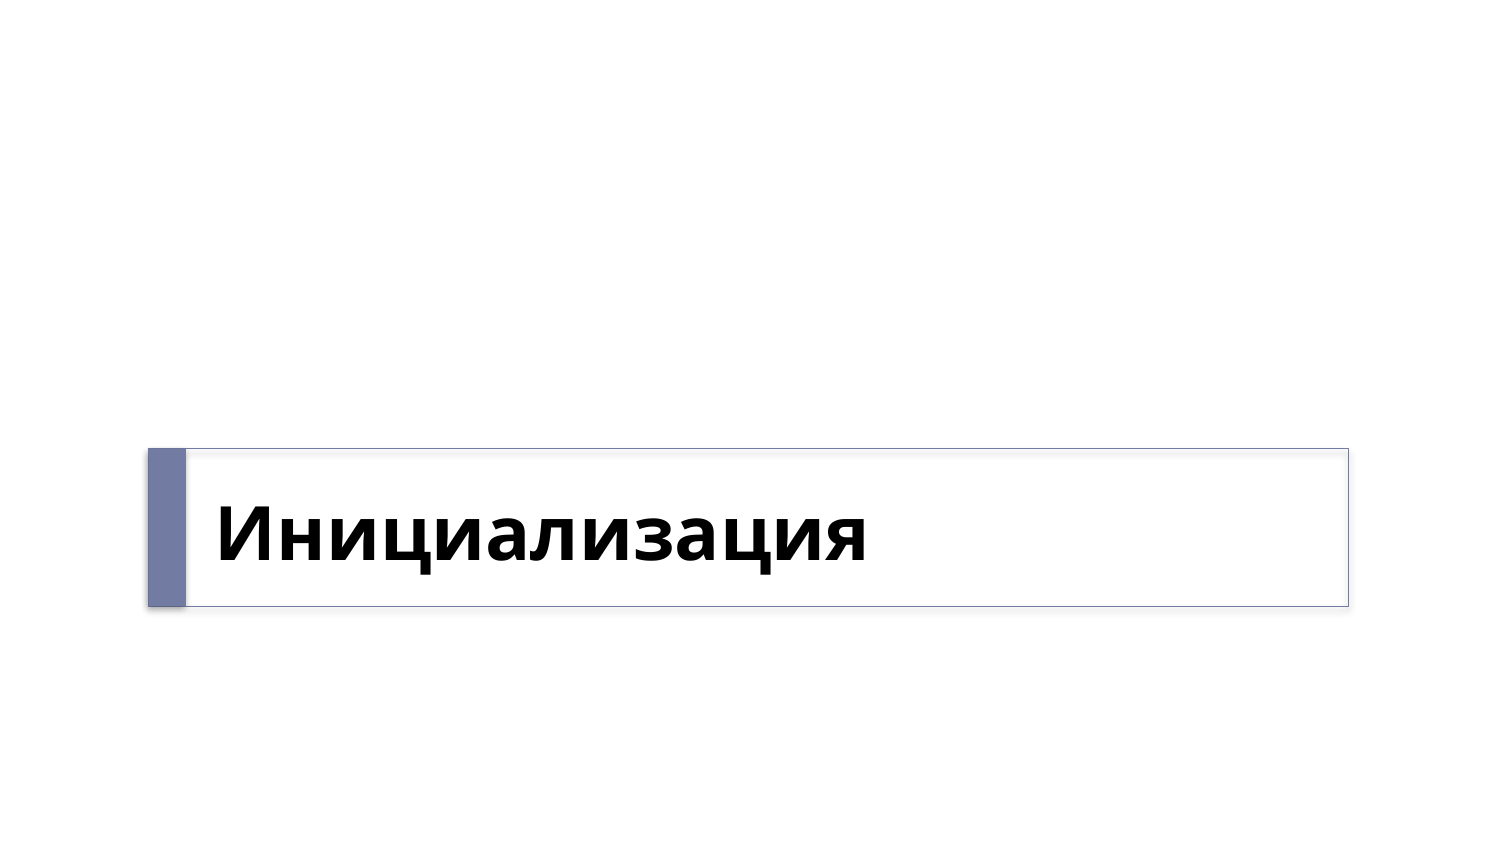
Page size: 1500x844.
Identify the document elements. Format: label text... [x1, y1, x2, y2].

title Инициализация [200, 478, 1325, 600]
